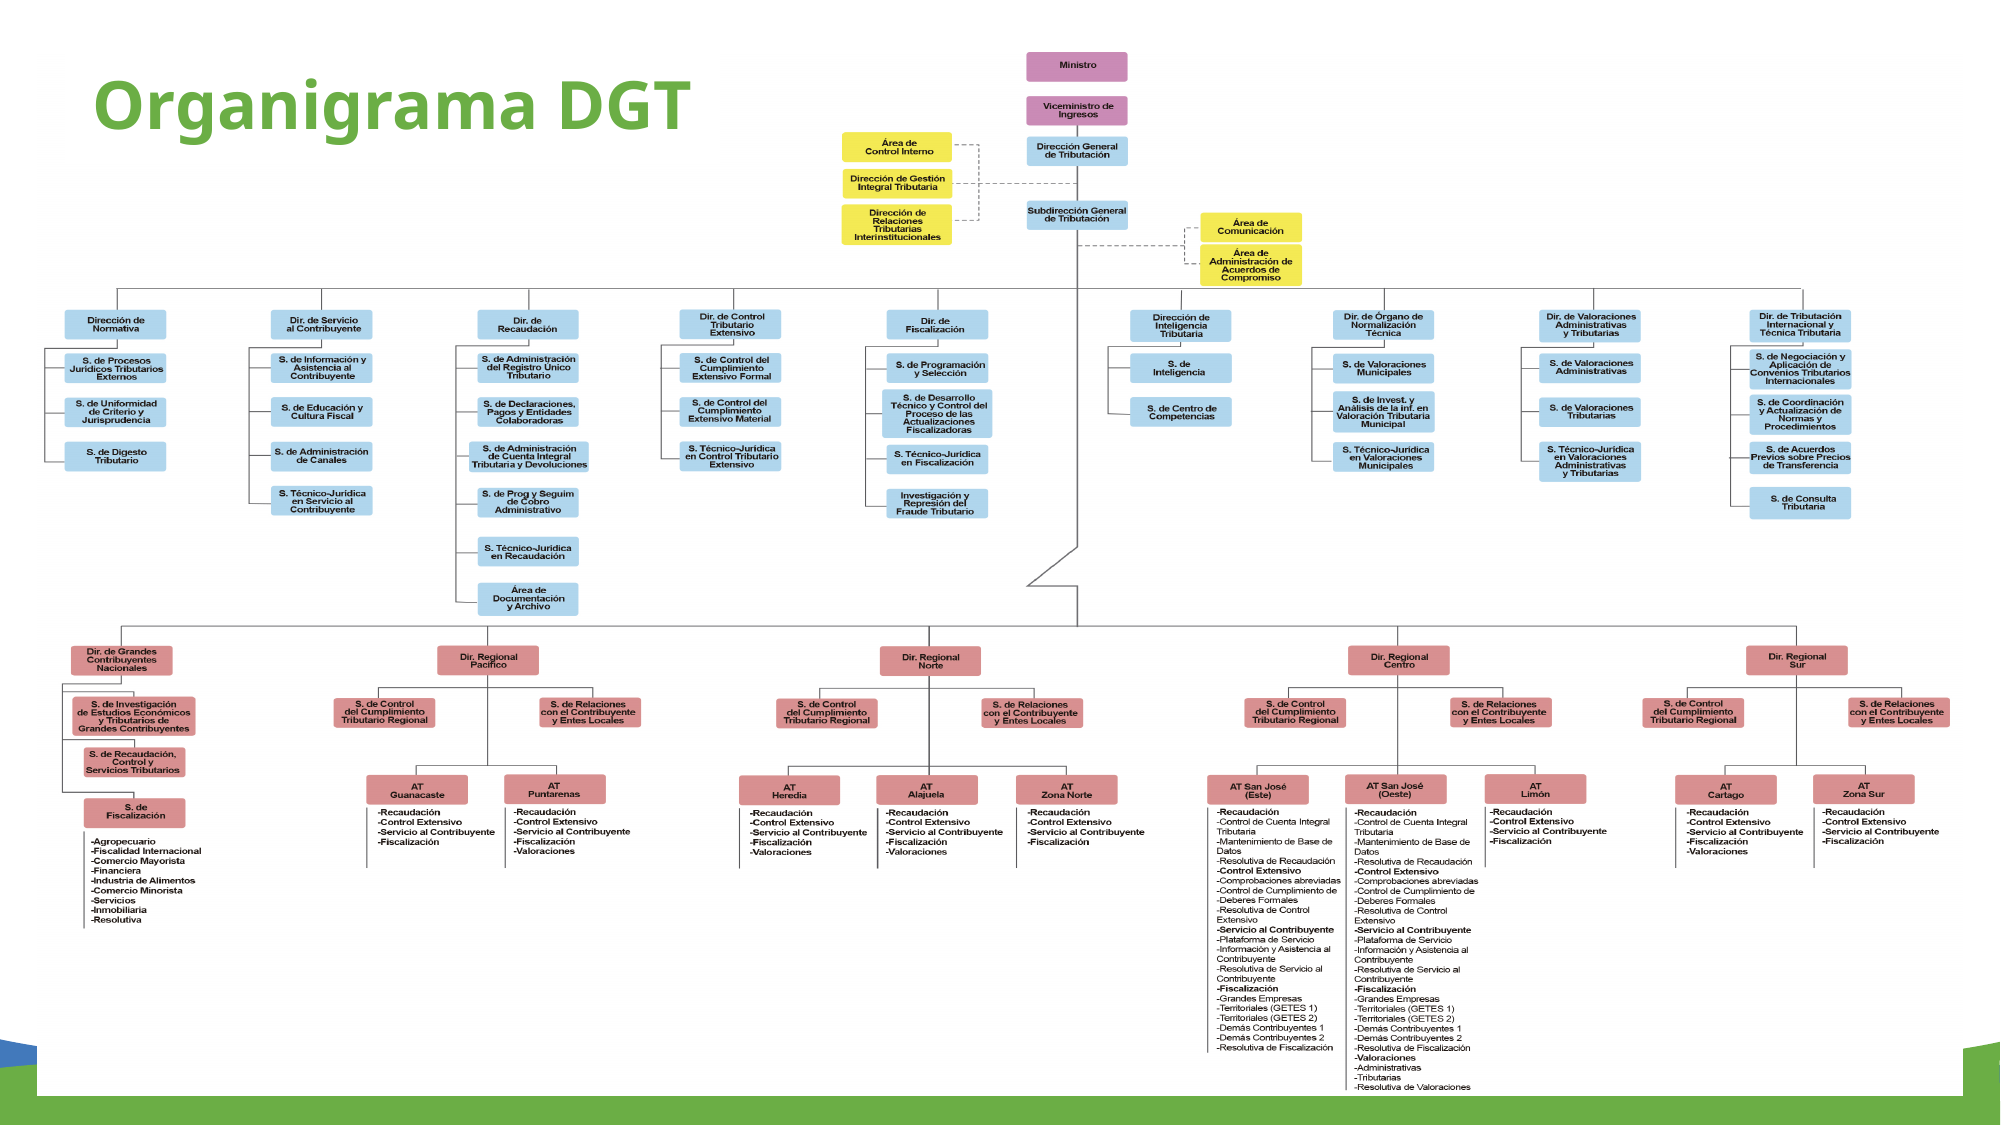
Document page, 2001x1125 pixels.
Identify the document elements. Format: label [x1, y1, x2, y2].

picture [36, 52, 1963, 1096]
